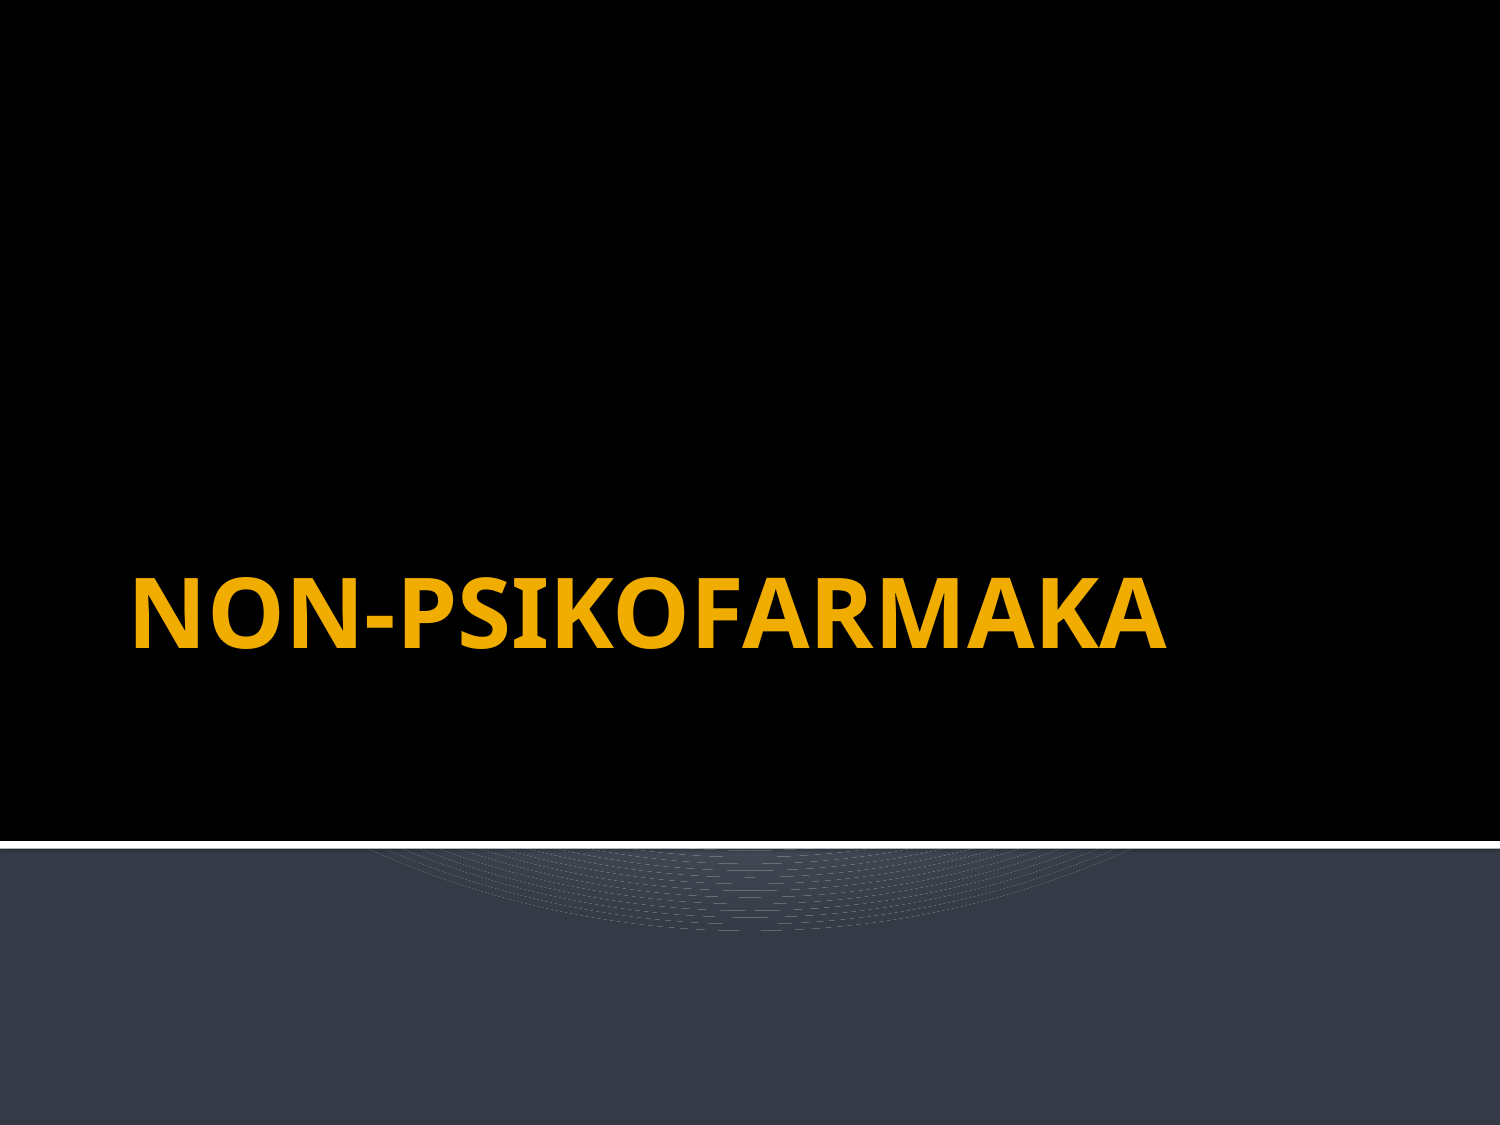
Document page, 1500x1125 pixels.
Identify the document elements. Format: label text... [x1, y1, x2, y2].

title NON-PSIKOFARMAKA [112, 550, 1438, 825]
